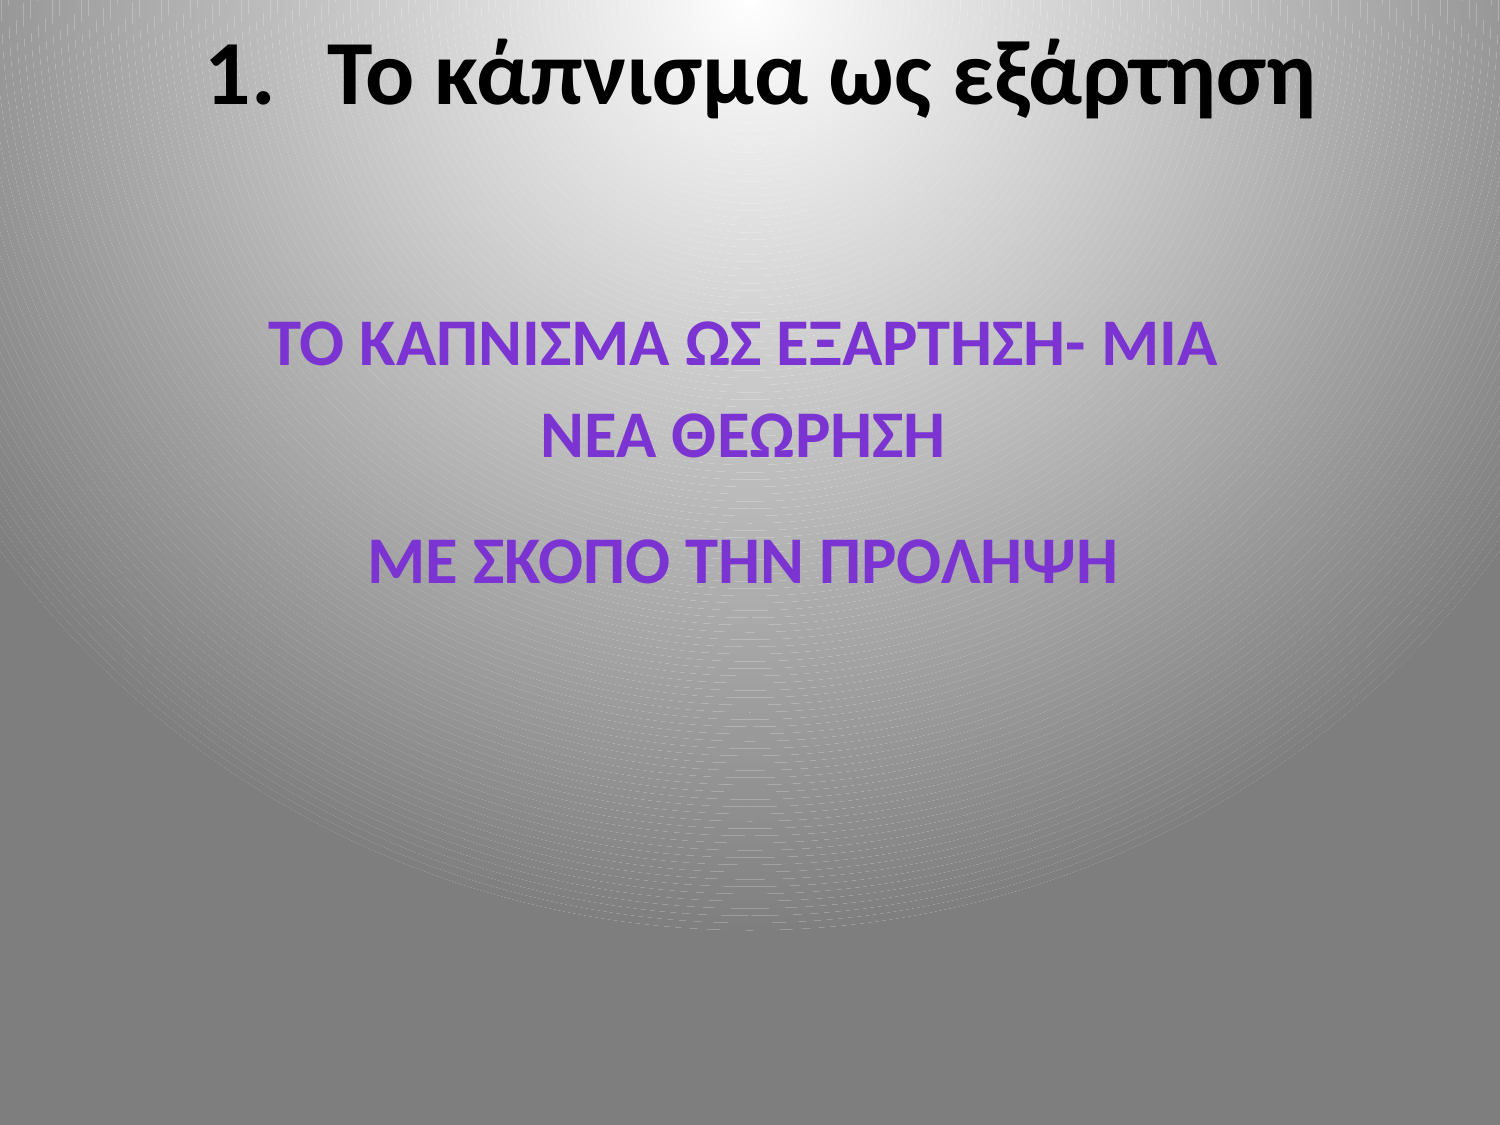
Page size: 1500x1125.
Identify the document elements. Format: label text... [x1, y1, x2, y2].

subtitle ΤΟ ΚΑΠΝΙΣΜΑ ΩΣ ΕΞΑΡΤΗΣΗ- ΜΙΑ ΝΕΑ ΘΕΩΡΗΣΗ ΜΕ ΣΚΟΠΟ ΤΗΝ ΠΡΟΛΗΨΗ [218, 278, 1269, 634]
title Το κάπνισμα ως εξάρτηση [123, 2, 1399, 244]
